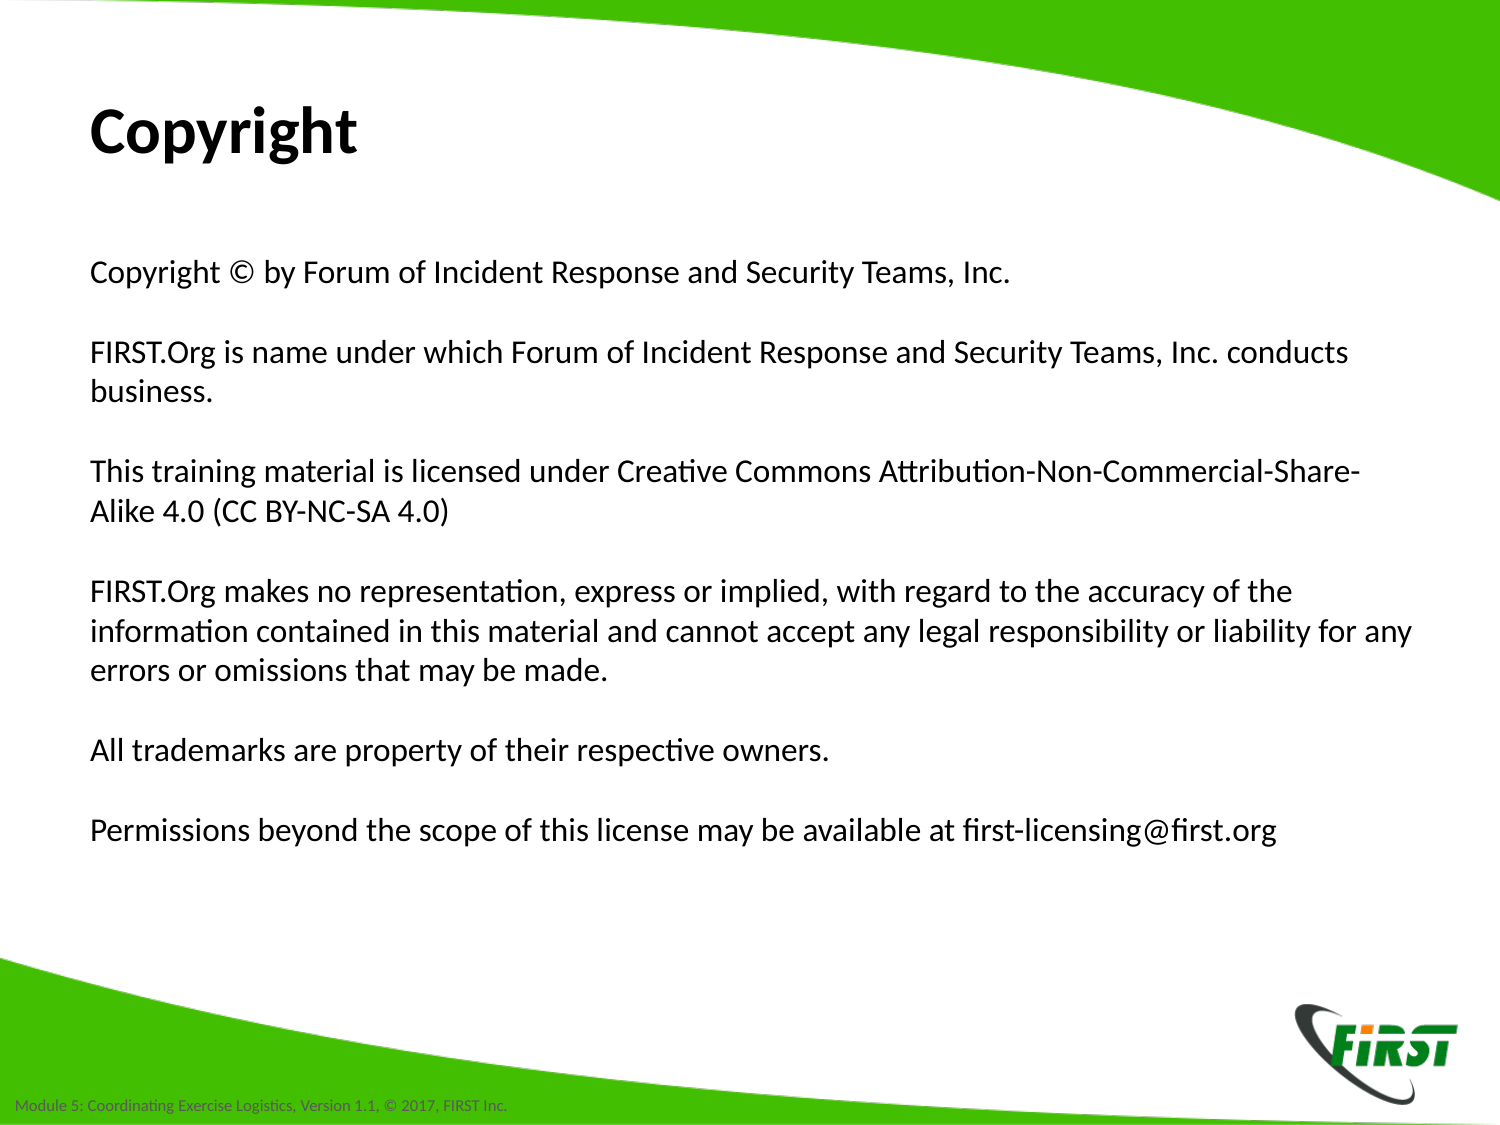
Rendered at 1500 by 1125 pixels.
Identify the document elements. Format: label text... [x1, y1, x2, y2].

title Copyright [75, 59, 1436, 205]
list Copyright © by Forum of Incident Response and Security Teams, Inc. FIRST.Org is name under which Forum of Incident Response and Security Teams, Inc. conducts business. This training material is licensed under Creative Commons Attribution-Non-Commercial-Share-Alike 4.0 (CC BY-NC-SA 4.0) FIRST.Org makes no representation, express or implied, with regard to the accuracy of the information contained in this material and cannot accept any legal responsibility or liability for any errors or omissions that may be made. All trademarks are property of their respective owners. Permissions beyond the scope of this license may be available at first-licensing@first.org [75, 242, 1436, 1015]
picture [0, 0, 1500, 1125]
